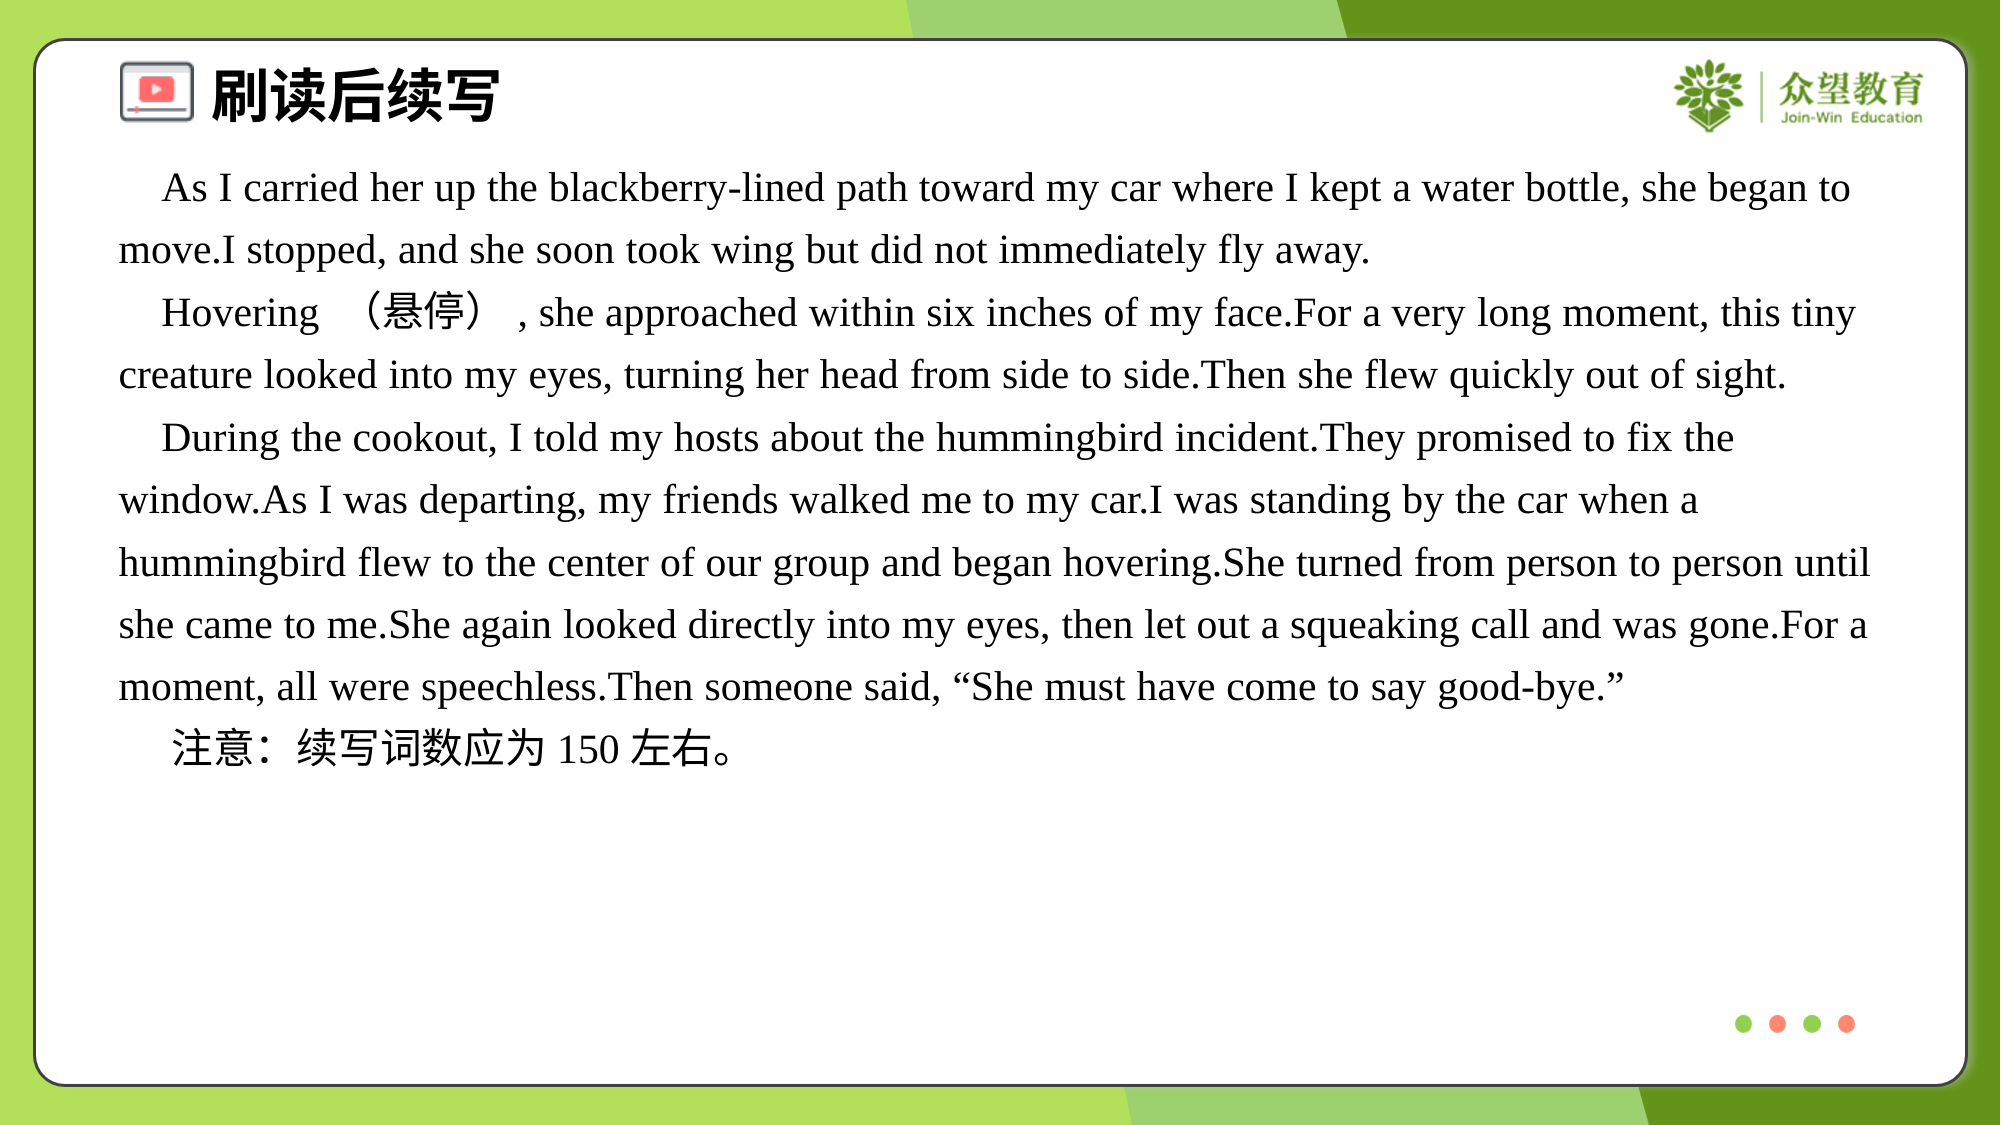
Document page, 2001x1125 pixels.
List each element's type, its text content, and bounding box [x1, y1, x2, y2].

picture [0, 0, 2000, 1125]
text_box As I carried her up the blackberry-lined path toward my car where I kept a water bottle, she began to move.I stopped, and she soon took wing but did not immediately fly away. Hovering （悬停）, she approached within six inches of my face.For a very long moment, this tiny creature looked into my eyes, turning her head from side to side.Then she flew quickly out of sight. During the cookout, I told my hosts about the hummingbird incident.They promised to fix the window.As I was departing, my friends walked me to my car.I was standing by the car when a hummingbird flew to the center of our group and began hovering.She turned from person to person until she came to me.She again looked directly into my eyes, then let out a squeaking call and was gone.For a moment, all were speechless.Then someone said, “She must have come to say good-bye.” 注意：续写词数应为150左右。 [118, 146, 1883, 897]
